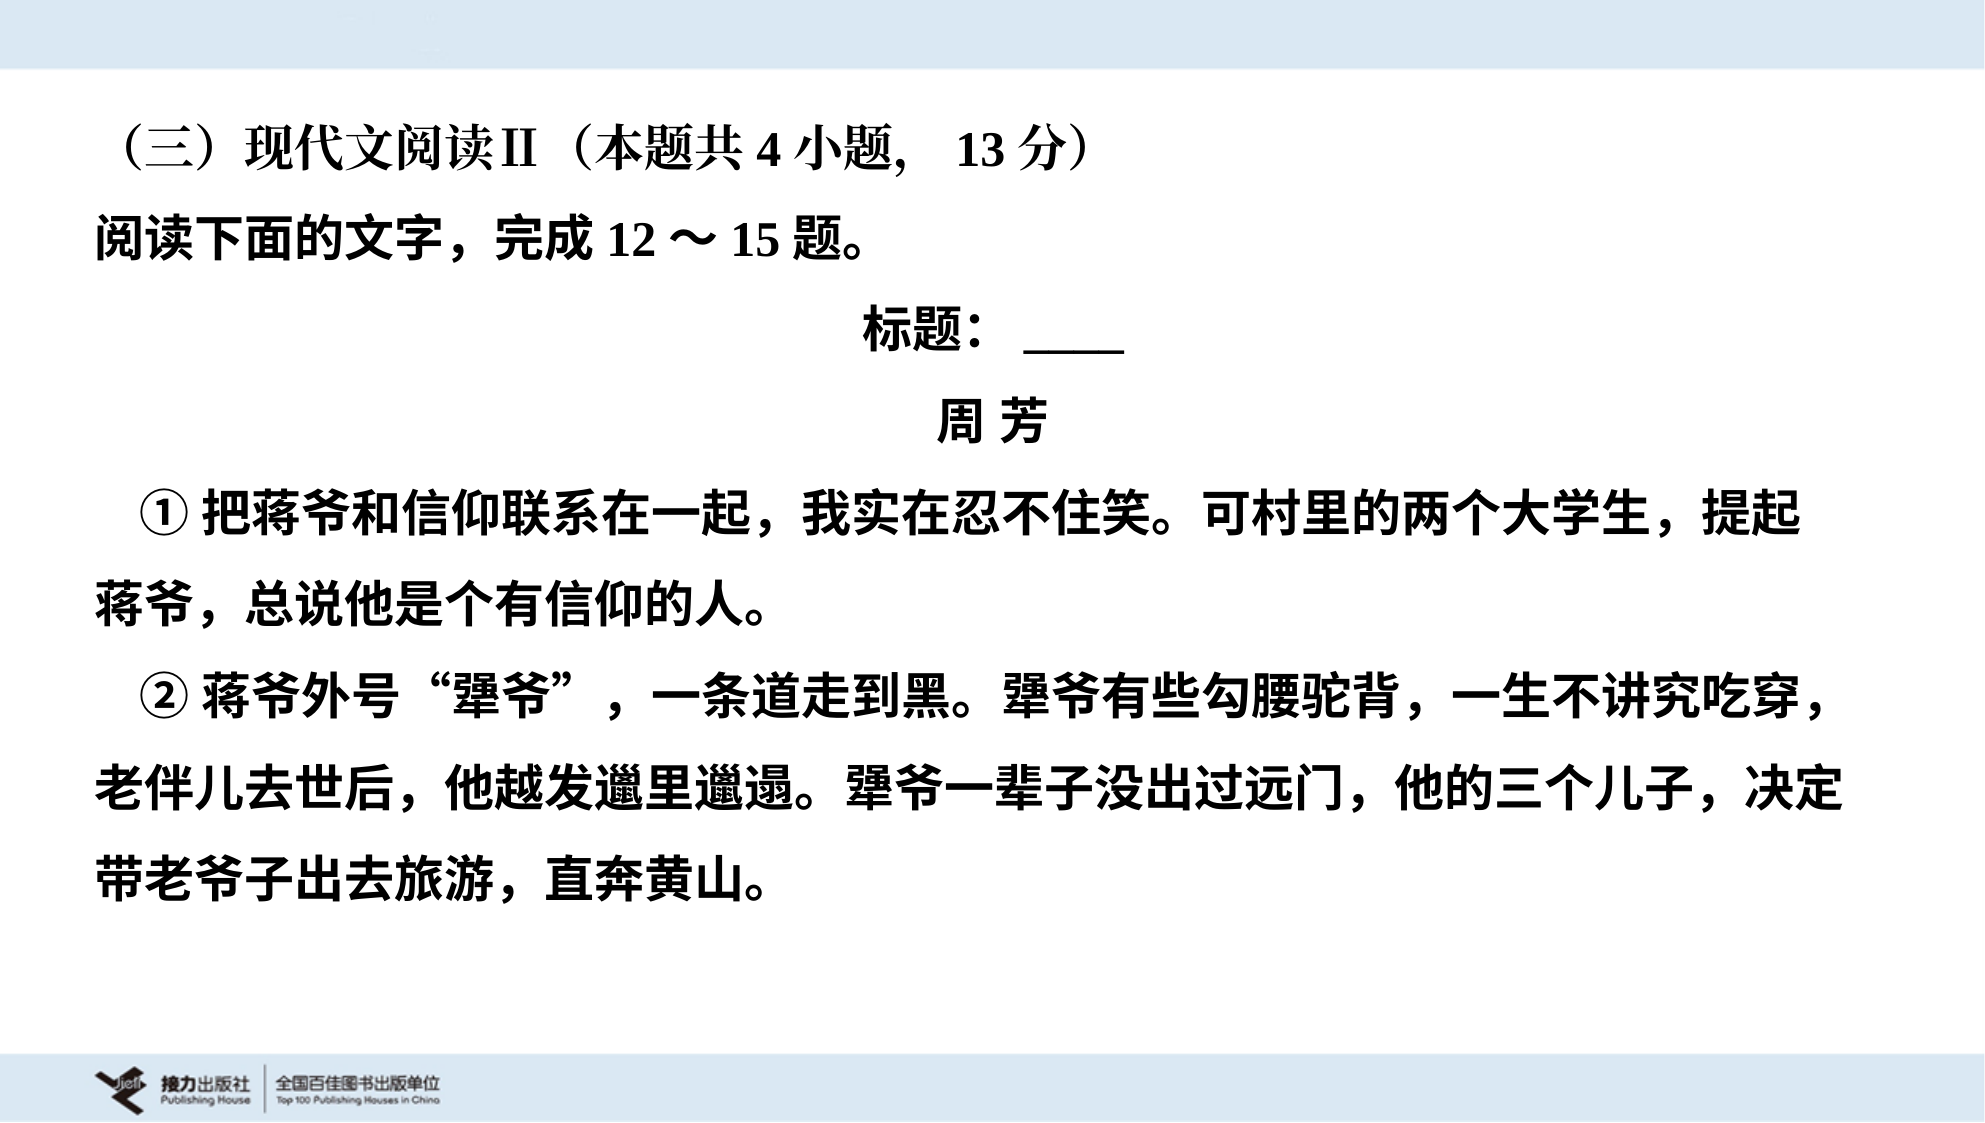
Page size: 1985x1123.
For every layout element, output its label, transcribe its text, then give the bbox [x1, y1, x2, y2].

text_box 阅读下面的文字，完成12～15题。 标题：____ 周 芳 ①把蒋爷和信仰联系在一起，我实在忍不住笑。可村里的两个大学生，提起 蒋爷，总说他是个有信仰的人。 ②蒋爷外号“犟爷”，一条道走到黑。犟爷有些勾腰驼背，一生不讲究吃穿， 老伴儿去世后，他越发邋里邋遢。犟爷一辈子没出过远门，他的三个儿子，决定 带老爷子出去旅游，直奔黄山。 [94, 174, 1892, 908]
picture [0, 0, 1985, 1122]
text_box （三）现代文阅读Ⅱ（本题共4小题，13分） [94, 88, 1892, 174]
